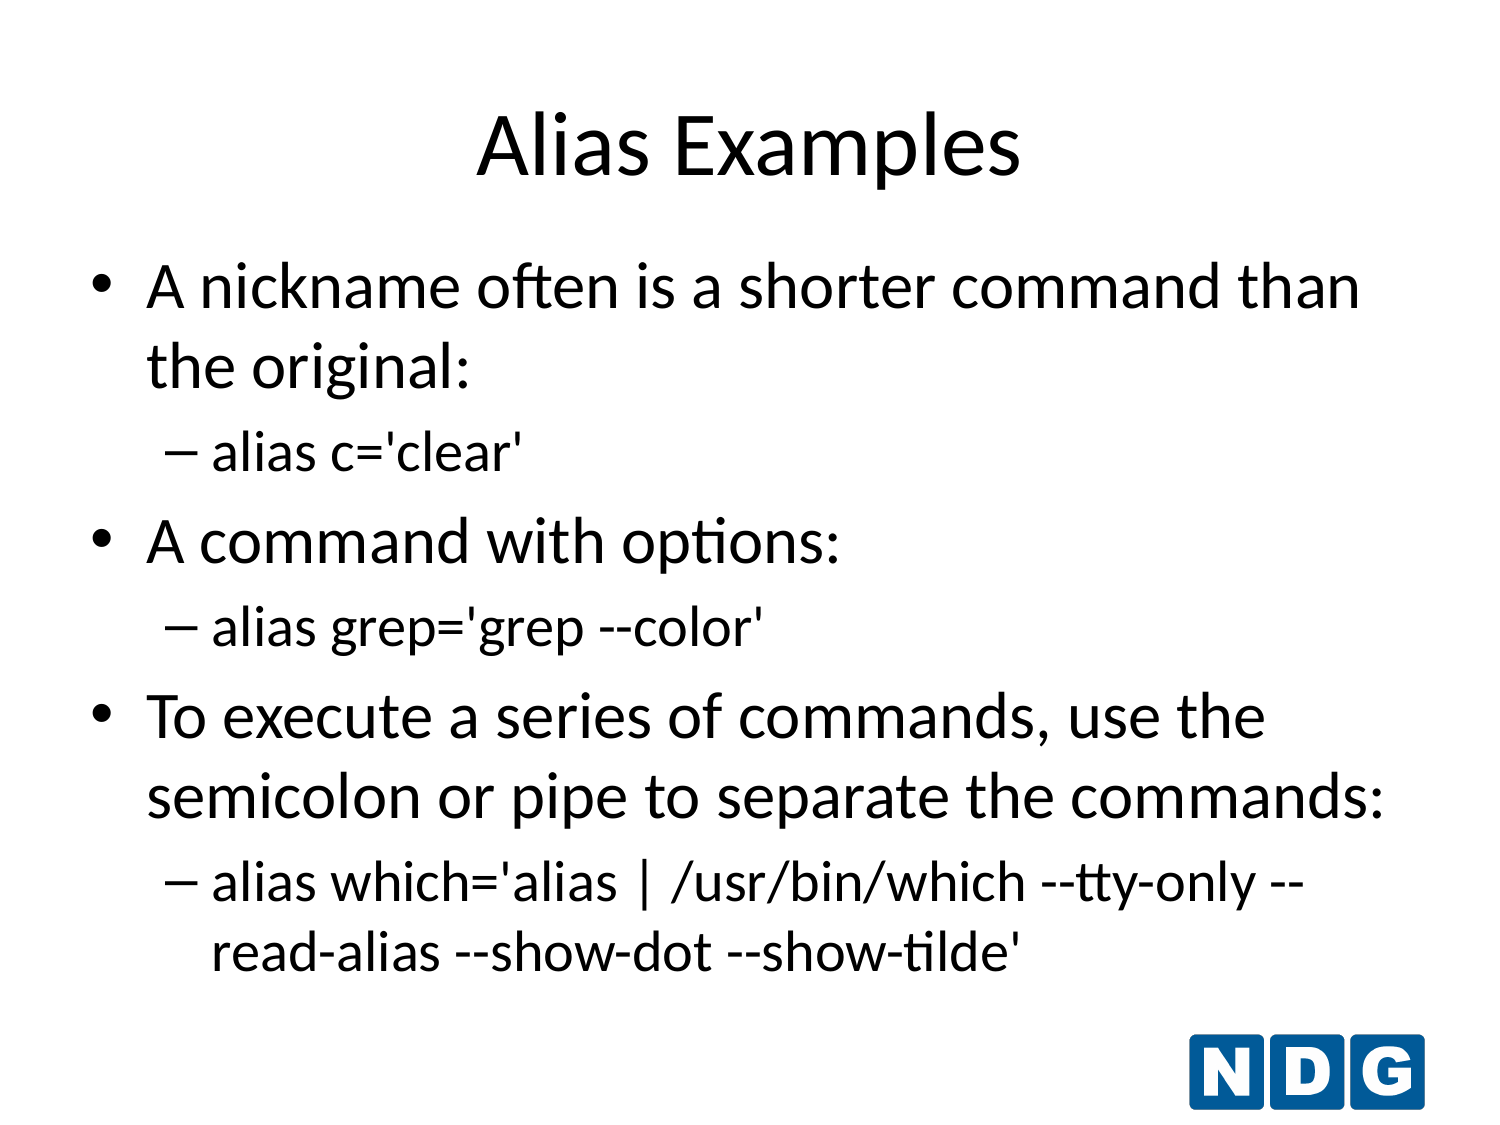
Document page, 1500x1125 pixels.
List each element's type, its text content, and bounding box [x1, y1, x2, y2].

title Alias Examples [74, 44, 1426, 233]
list A nickname often is a shorter command than the original: alias c='clear' A command with options: alias grep='grep --color' To execute a series of commands, use the semicolon or pipe to separate the commands: alias which='alias | /usr/bin/which --tty-only --read-alias --show-dot --show-tilde' [74, 234, 1426, 978]
picture [1189, 1034, 1425, 1110]
